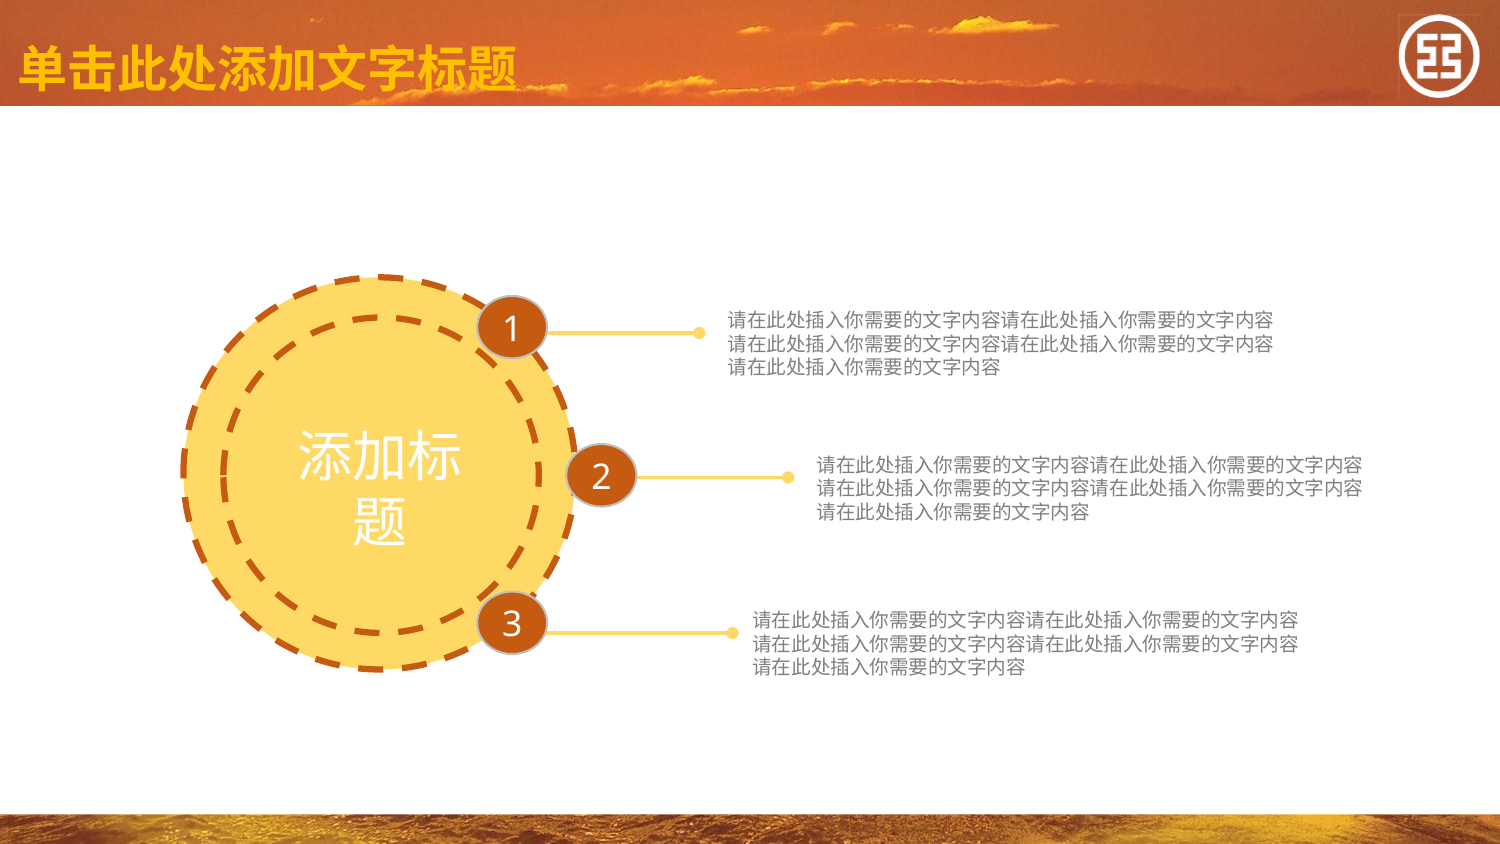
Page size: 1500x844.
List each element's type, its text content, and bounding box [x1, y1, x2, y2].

text_box 2 [565, 443, 638, 508]
picture [0, 815, 1500, 844]
text_box 请在此处插入你需要的文字内容请在此处插入你需要的文字内容请在此处插入你需要的文字内容请在此处插入你需要的文字内容请在此处插入你需要的文字内容 [727, 308, 1283, 379]
text_box 请在此处插入你需要的文字内容请在此处插入你需要的文字内容请在此处插入你需要的文字内容请在此处插入你需要的文字内容请在此处插入你需要的文字内容 [752, 608, 1308, 679]
text_box 1 [476, 294, 549, 360]
text_box 3 [476, 590, 549, 656]
text_box [183, 277, 575, 670]
picture [0, 0, 1500, 106]
text_box 请在此处插入你需要的文字内容请在此处插入你需要的文字内容请在此处插入你需要的文字内容请在此处插入你需要的文字内容请在此处插入你需要的文字内容 [816, 452, 1372, 524]
text_box [223, 317, 539, 633]
